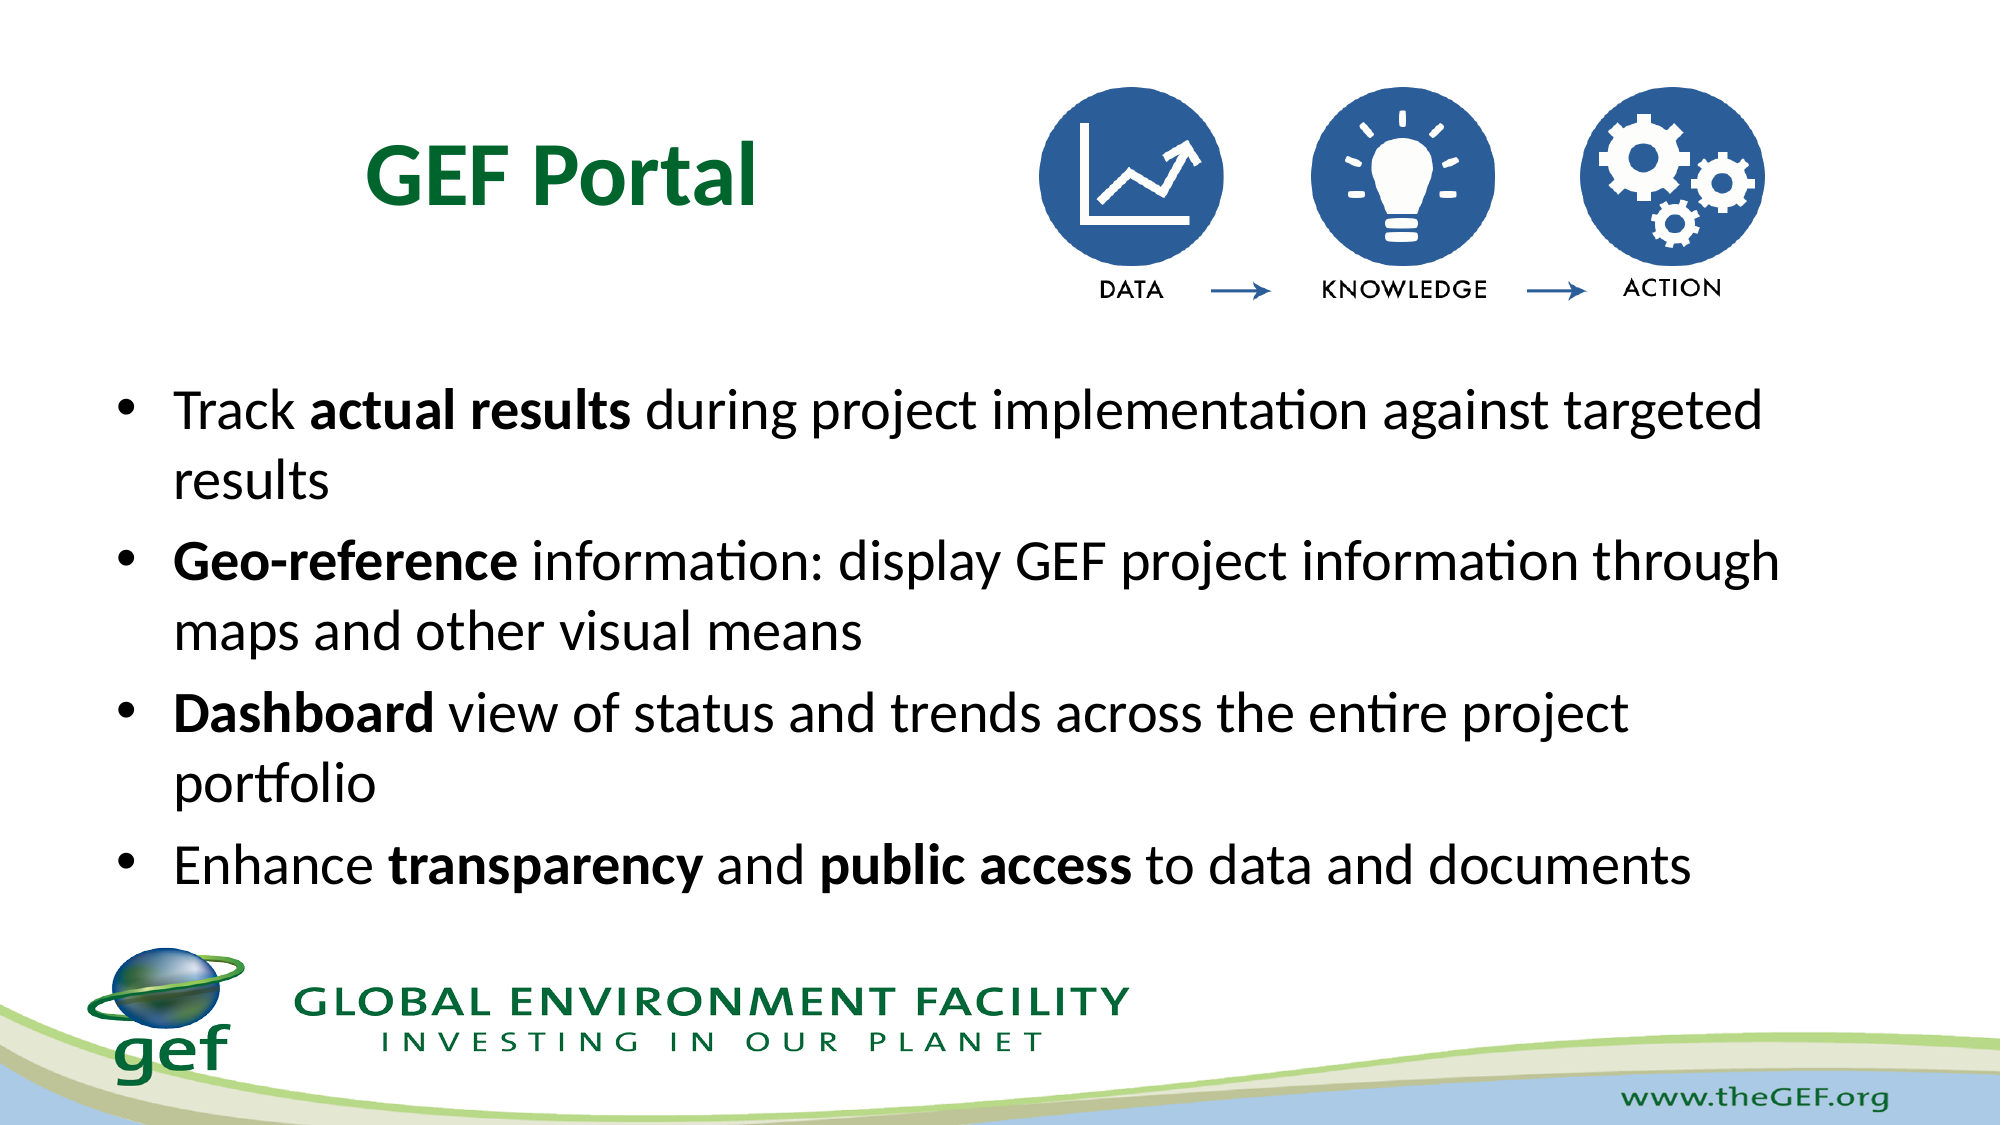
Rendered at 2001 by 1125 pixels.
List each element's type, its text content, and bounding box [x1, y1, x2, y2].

title GEF Portal [24, 74, 998, 263]
picture [999, 74, 1808, 310]
list Track actual results during project implementation against targeted results Geo-reference information: display GEF project information through maps and other visual means Dashboard view of status and trends across the entire project portfolio Enhance transparency and public access to data and documents [101, 363, 1822, 1004]
picture [0, 920, 2000, 1125]
